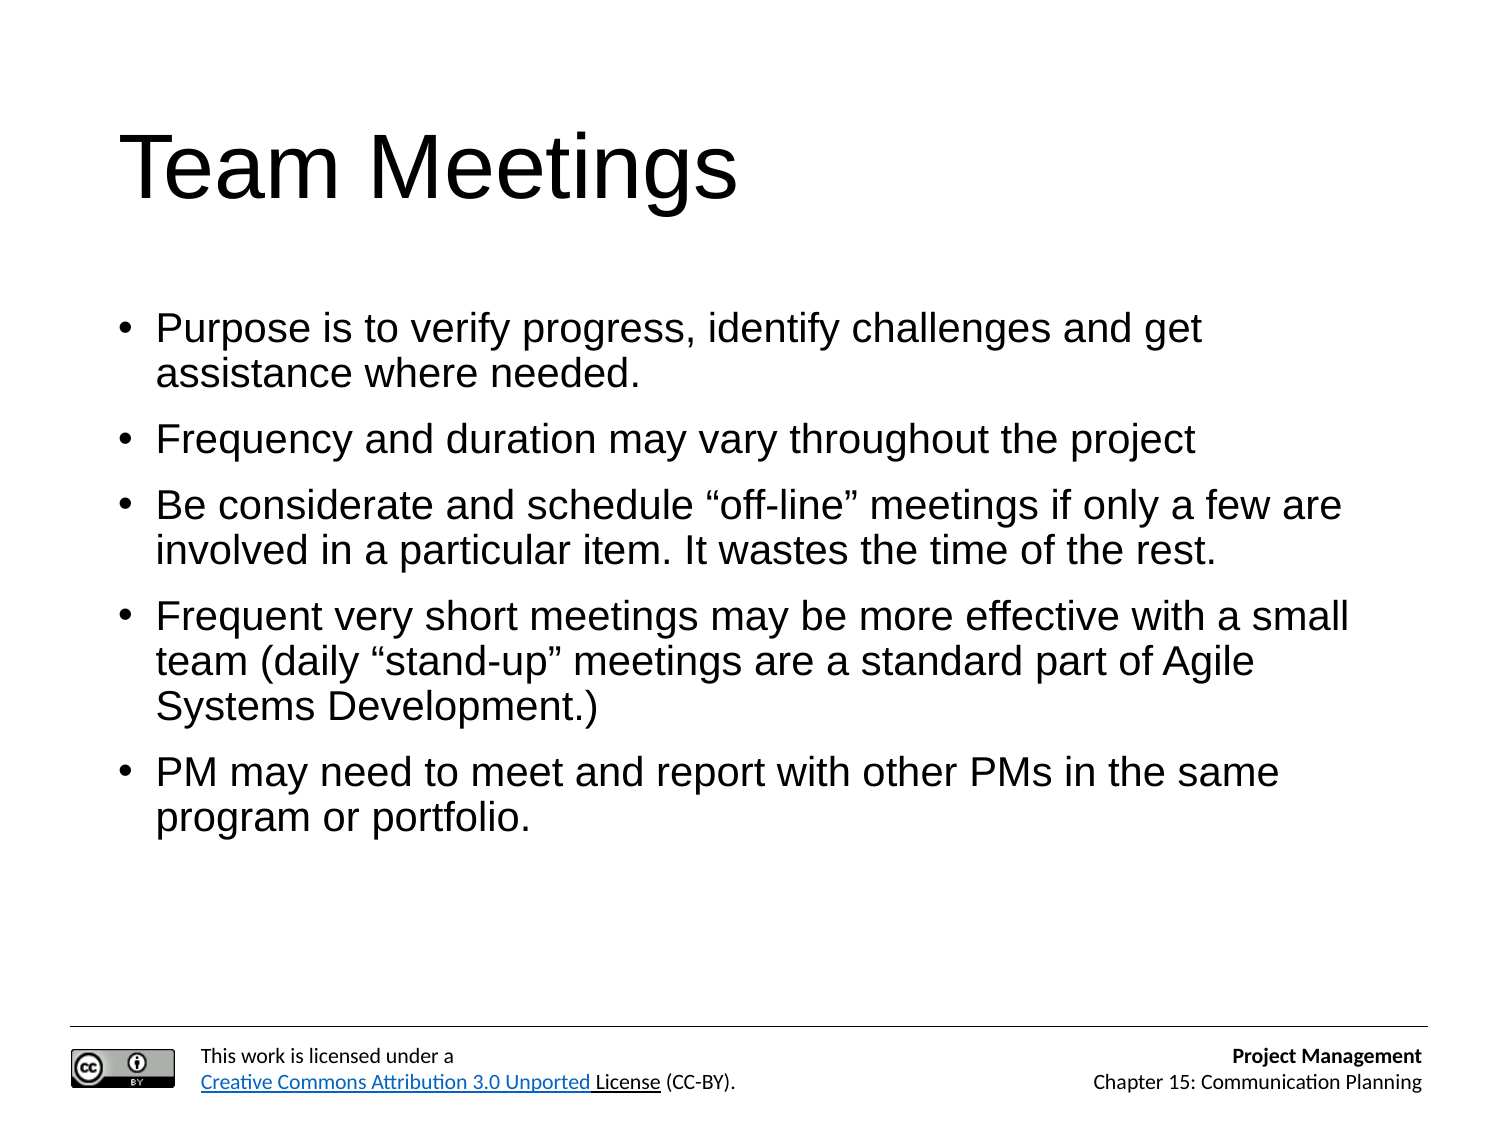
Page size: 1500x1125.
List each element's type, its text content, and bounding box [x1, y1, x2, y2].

title Team Meetings [103, 59, 1397, 278]
picture [71, 1049, 175, 1088]
list Purpose is to verify progress, identify challenges and get assistance where needed. Frequency and duration may vary throughout the project Be considerate and schedule “off-line” meetings if only a few are involved in a particular item. It wastes the time of the rest. Frequent very short meetings may be more effective with a small team (daily “stand-up” meetings are a standard part of Agile Systems Development.) PM may need to meet and report with other PMs in the same program or portfolio. [103, 299, 1397, 1014]
